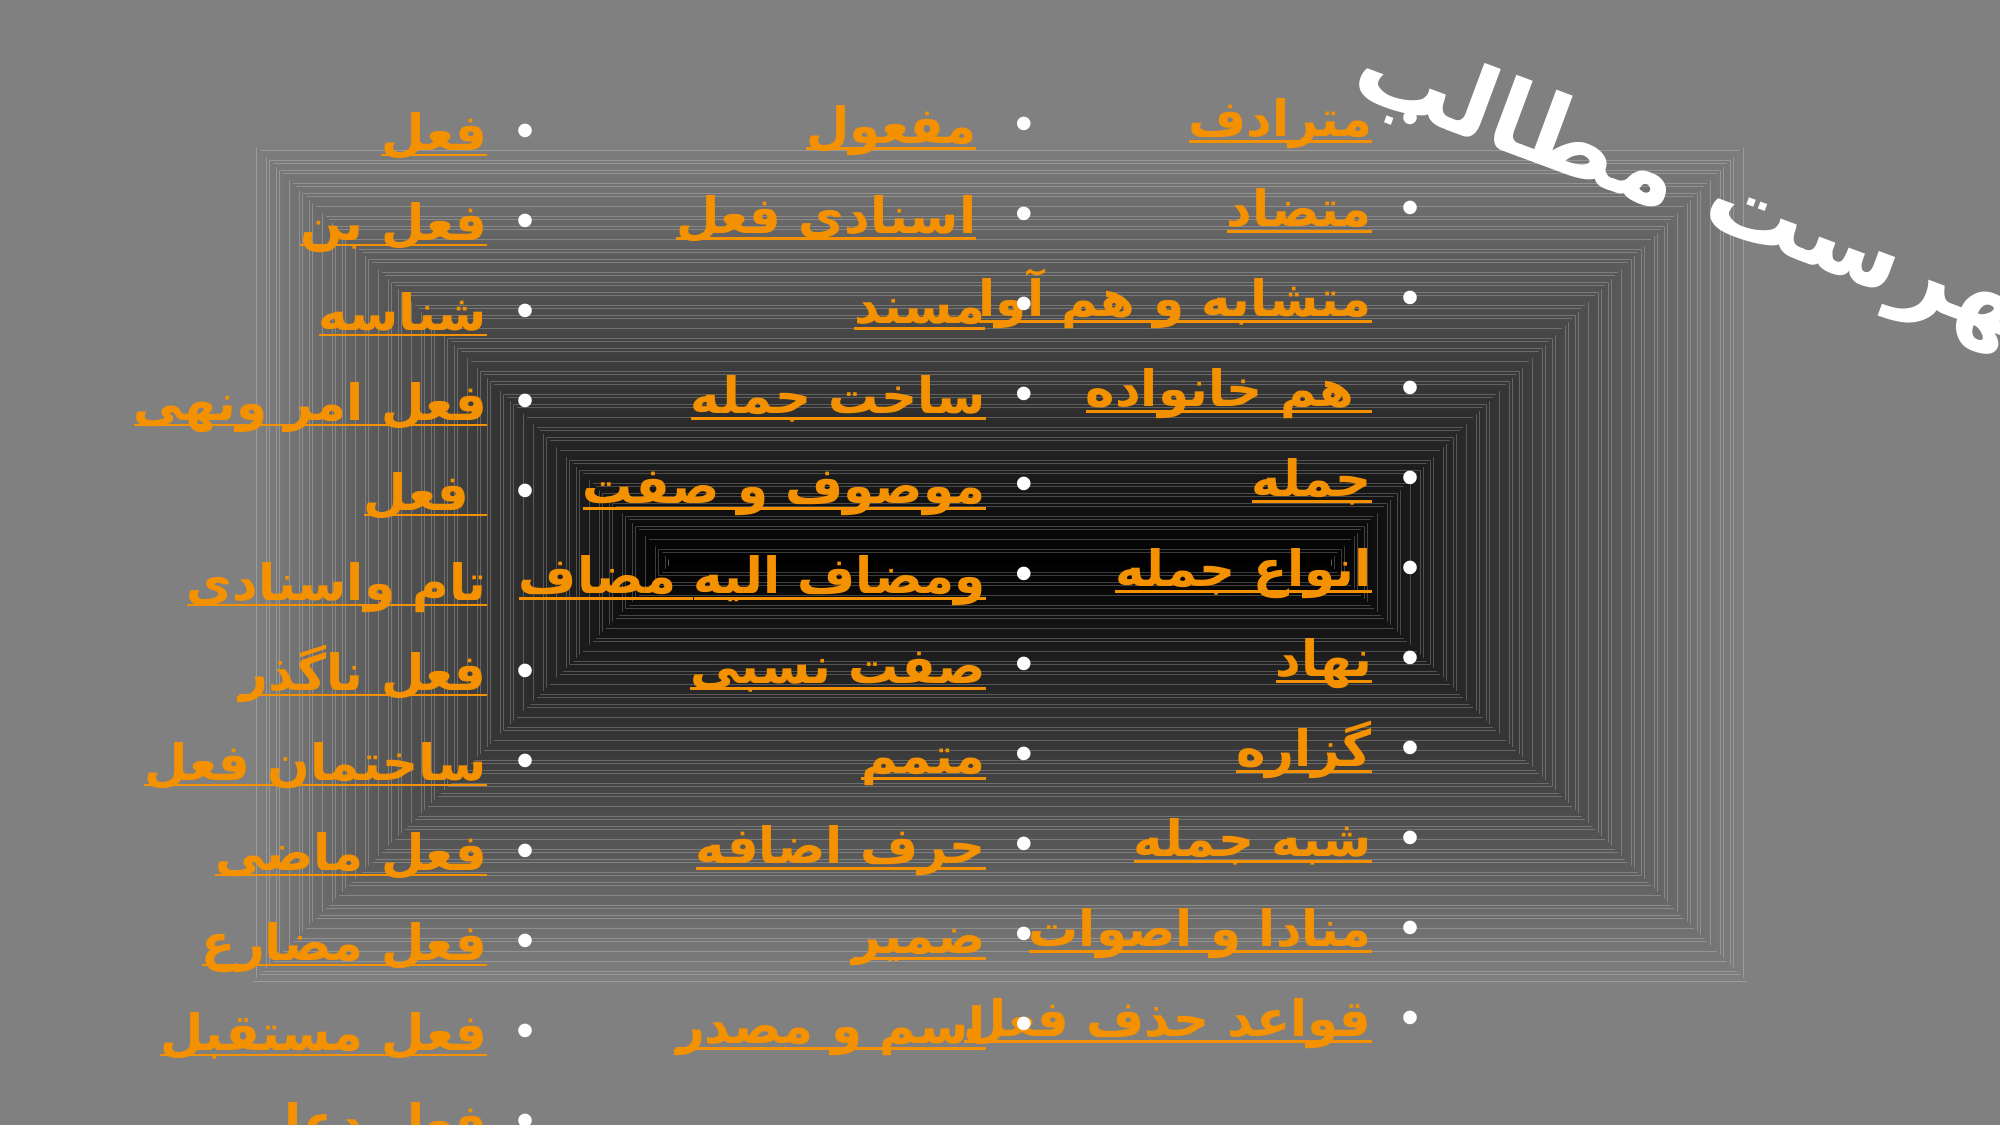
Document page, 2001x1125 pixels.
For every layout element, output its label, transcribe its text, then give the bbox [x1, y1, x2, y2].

text_box مترادف متضاد متشابه و هم آوا هم خانواده جمله انواع جمله نهاد گزاره شبه جمله منادا و اصوات قواعد حذف فعل [763, 49, 1434, 1055]
text_box مفعول فعل اسنادی مسند ساخت جمله موصوف و صفت مضاف ومضاف الیه صفت نسبی متمم حرف اضافه ضمیر اسم و مصدر [504, 56, 1048, 1125]
text_box فعل بن فعل شناسه فعل امر ونهی فعل تام واسنادی فعل ناگذر ساختمان فعل فعل ماضی فعل مضارع فعل مستقبل فعل دعایی [72, 63, 549, 1125]
text_box فهرست مطالب [1349, 0, 2000, 366]
